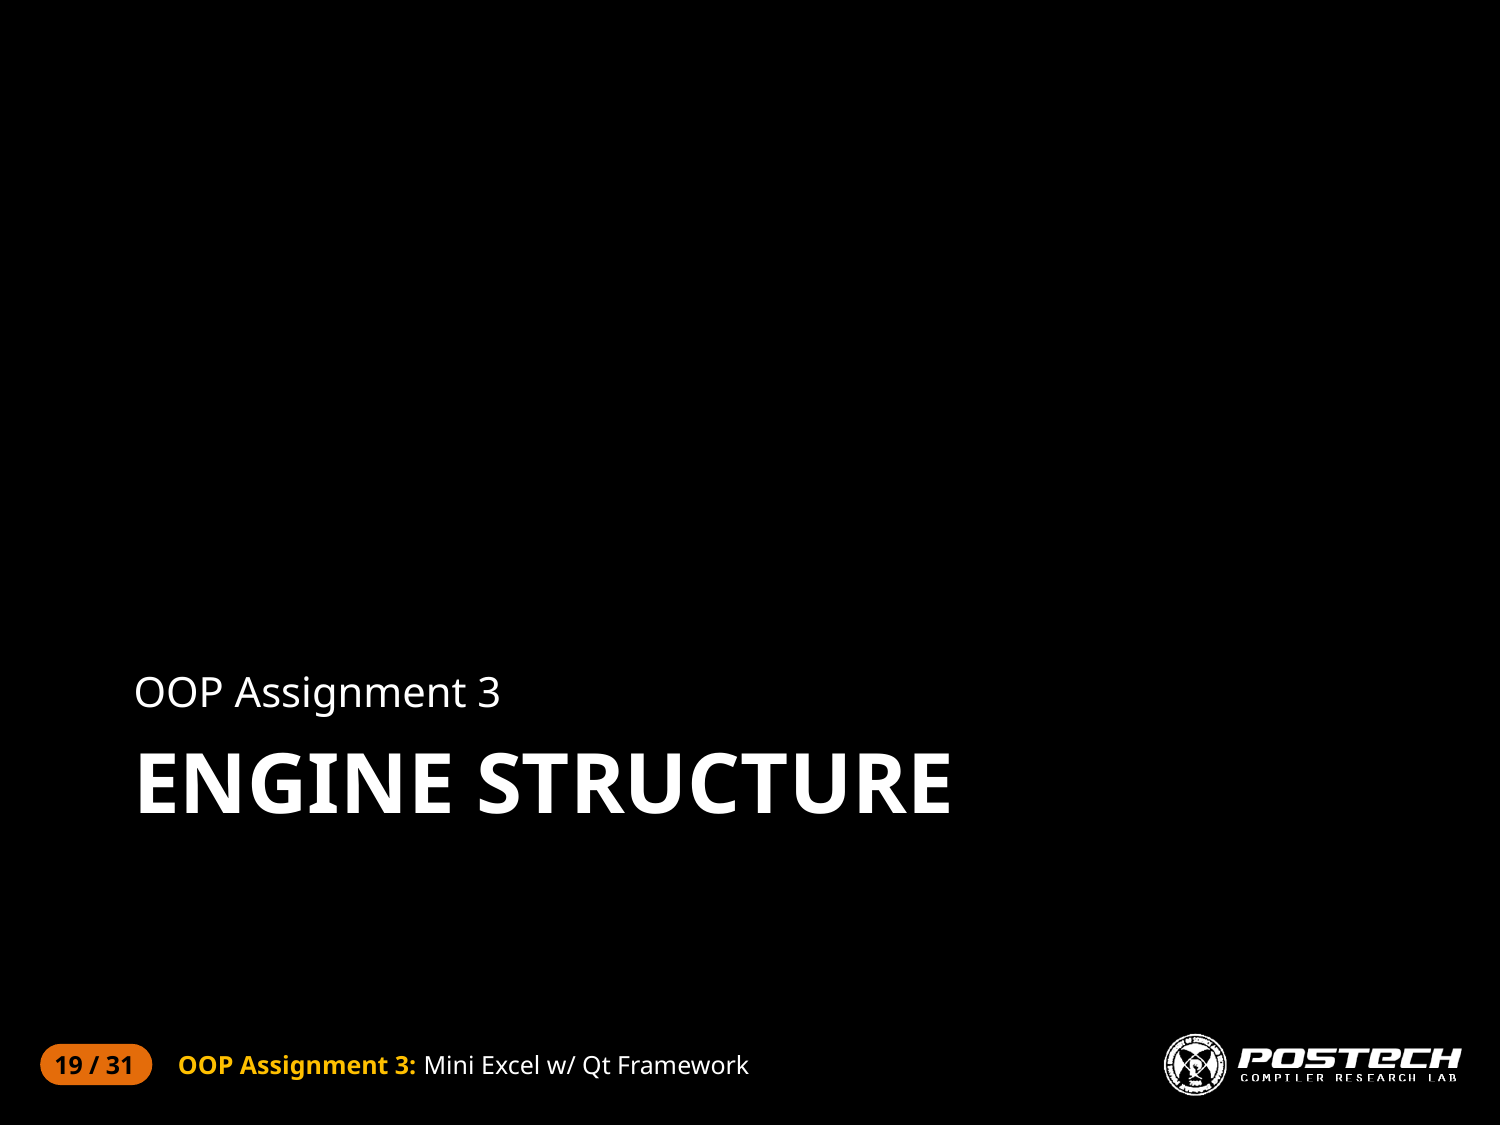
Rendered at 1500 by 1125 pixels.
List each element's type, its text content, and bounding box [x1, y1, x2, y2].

list OOP Assignment 3 [118, 476, 1394, 723]
picture [1227, 1048, 1474, 1094]
title Engine structure [118, 723, 1394, 947]
